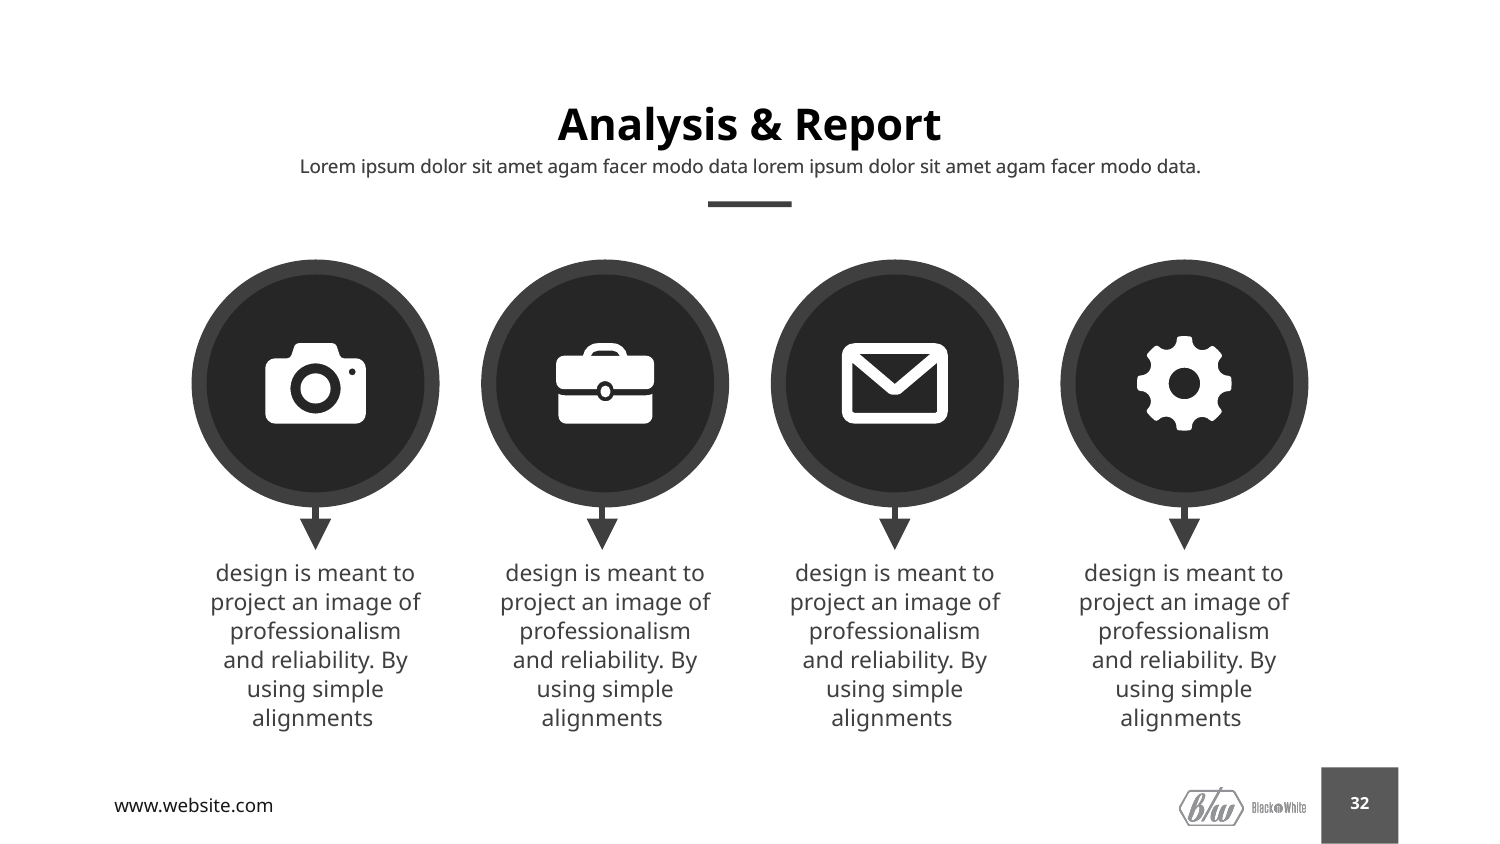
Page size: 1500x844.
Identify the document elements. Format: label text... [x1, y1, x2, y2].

slide_number www.website.com [103, 782, 293, 827]
picture [1179, 786, 1306, 826]
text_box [191, 259, 1309, 720]
text_box Lorem ipsum dolor sit amet agam facer modo data lorem ipsum dolor sit amet agam facer modo data. [103, 146, 1397, 189]
text_box [708, 201, 792, 208]
text_box [103, 88, 1397, 146]
